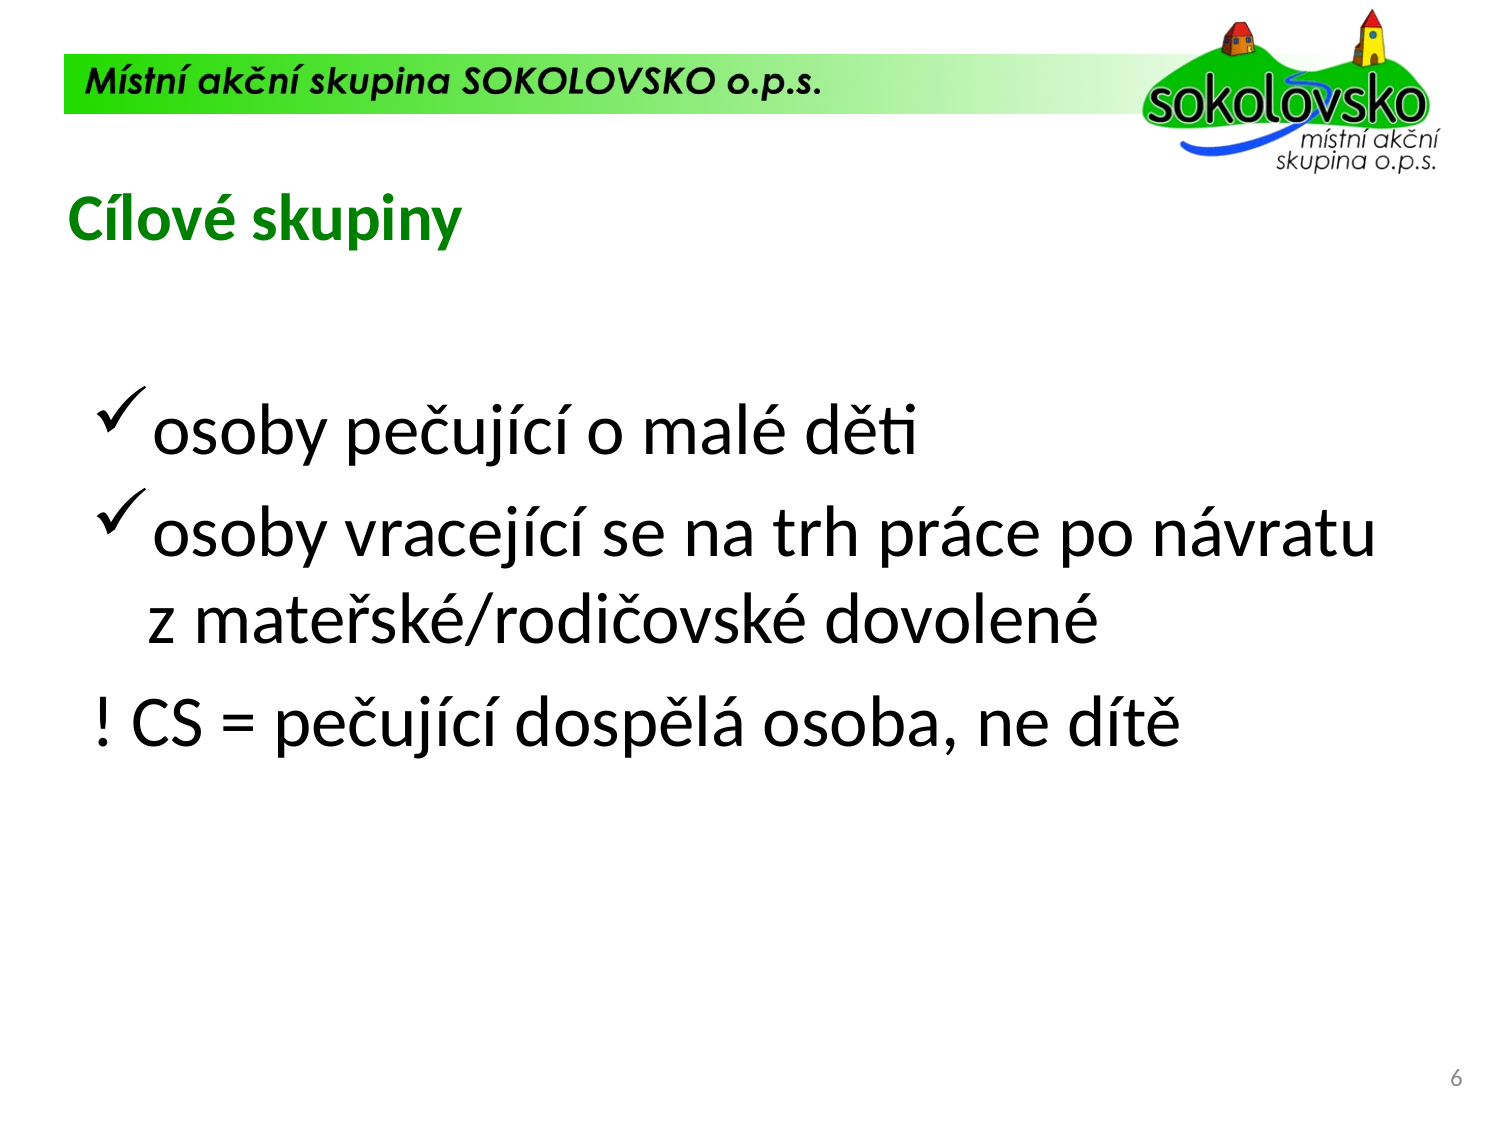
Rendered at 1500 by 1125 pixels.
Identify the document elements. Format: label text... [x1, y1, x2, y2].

title Cílové skupiny [53, 137, 1404, 291]
slide_number 6 [1128, 1046, 1478, 1107]
list osoby pečující o malé děti osoby vracející se na trh práce po návratu z mateřské/rodičovské dovolené ! CS = pečující dospělá osoba, ne dítě [76, 278, 1424, 1024]
picture [64, 0, 1455, 197]
